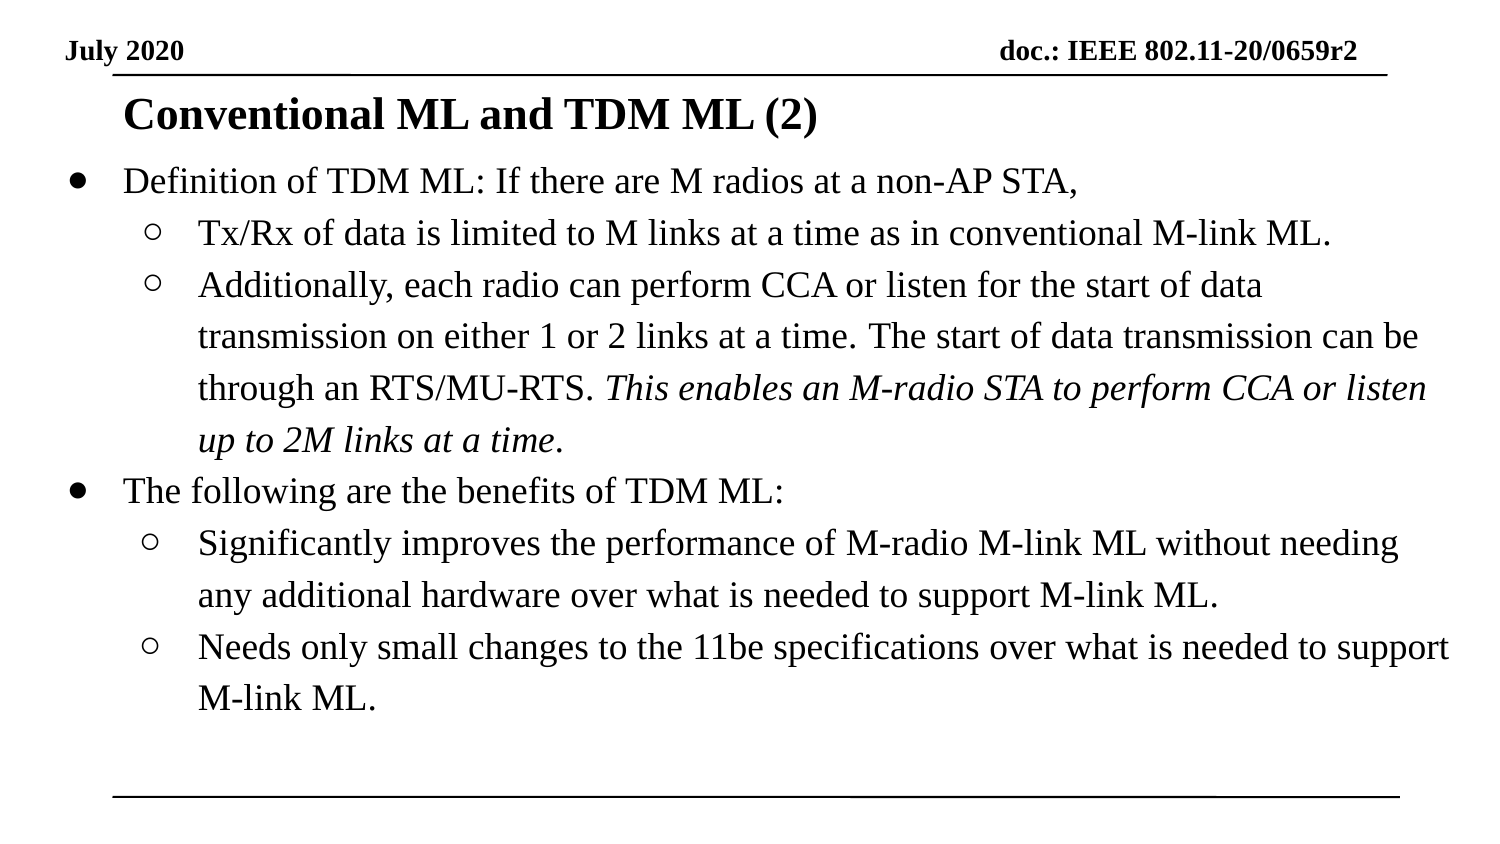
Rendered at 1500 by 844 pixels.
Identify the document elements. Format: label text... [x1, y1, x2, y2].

list Conventional ML and TDM ML (2) Definition of TDM ML: If there are M radios at a non-AP STA, Tx/Rx of data is limited to M links at a time as in conventional M-link ML. Additionally, each radio can perform CCA or listen for the start of data transmission on either 1 or 2 links at a time. The start of data transmission can be through an RTS/MU-RTS. This enables an M-radio STA to perform CCA or listen up to 2M links at a time. The following are the benefits of TDM ML: Significantly improves the performance of M-radio M-link ML without needing any additional hardware over what is needed to support M-link ML. Needs only small changes to the 11be specifications over what is needed to support M-link ML. [36, 70, 1471, 789]
